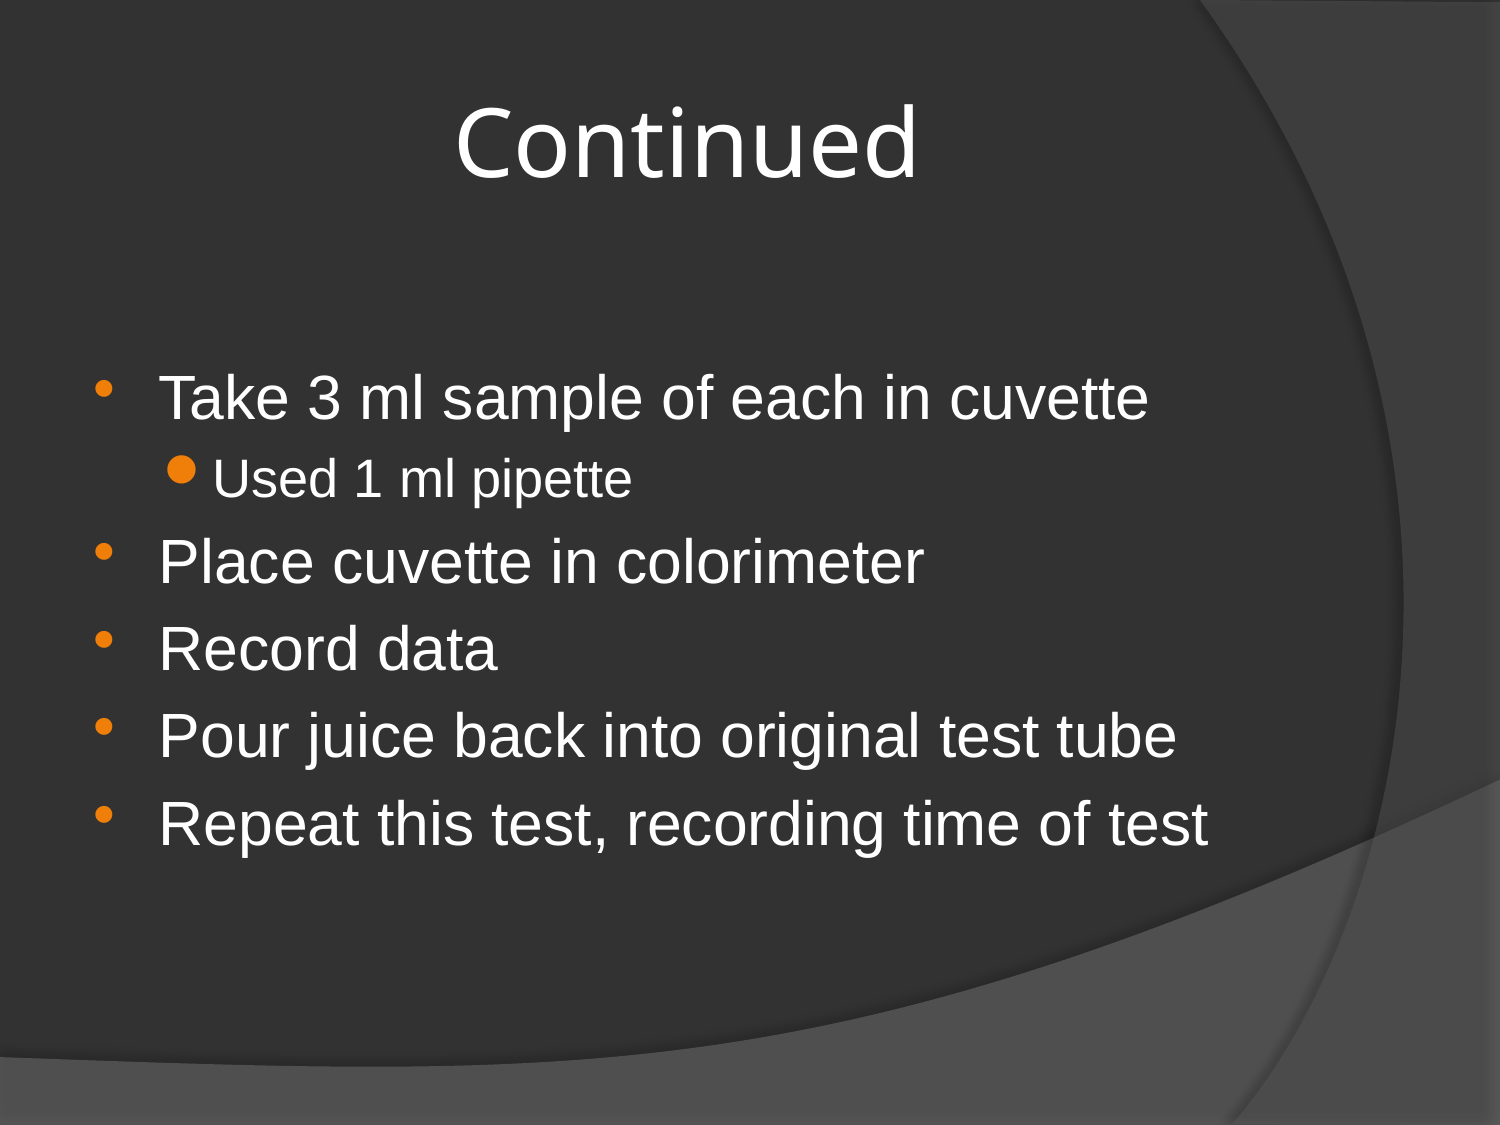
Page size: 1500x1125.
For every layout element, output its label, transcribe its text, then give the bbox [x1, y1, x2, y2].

title Continued [75, 45, 1300, 233]
list Take 3 ml sample of each in cuvette Used 1 ml pipette Place cuvette in colorimeter Record data Pour juice back into original test tube Repeat this test, recording time of test [75, 262, 1300, 1005]
